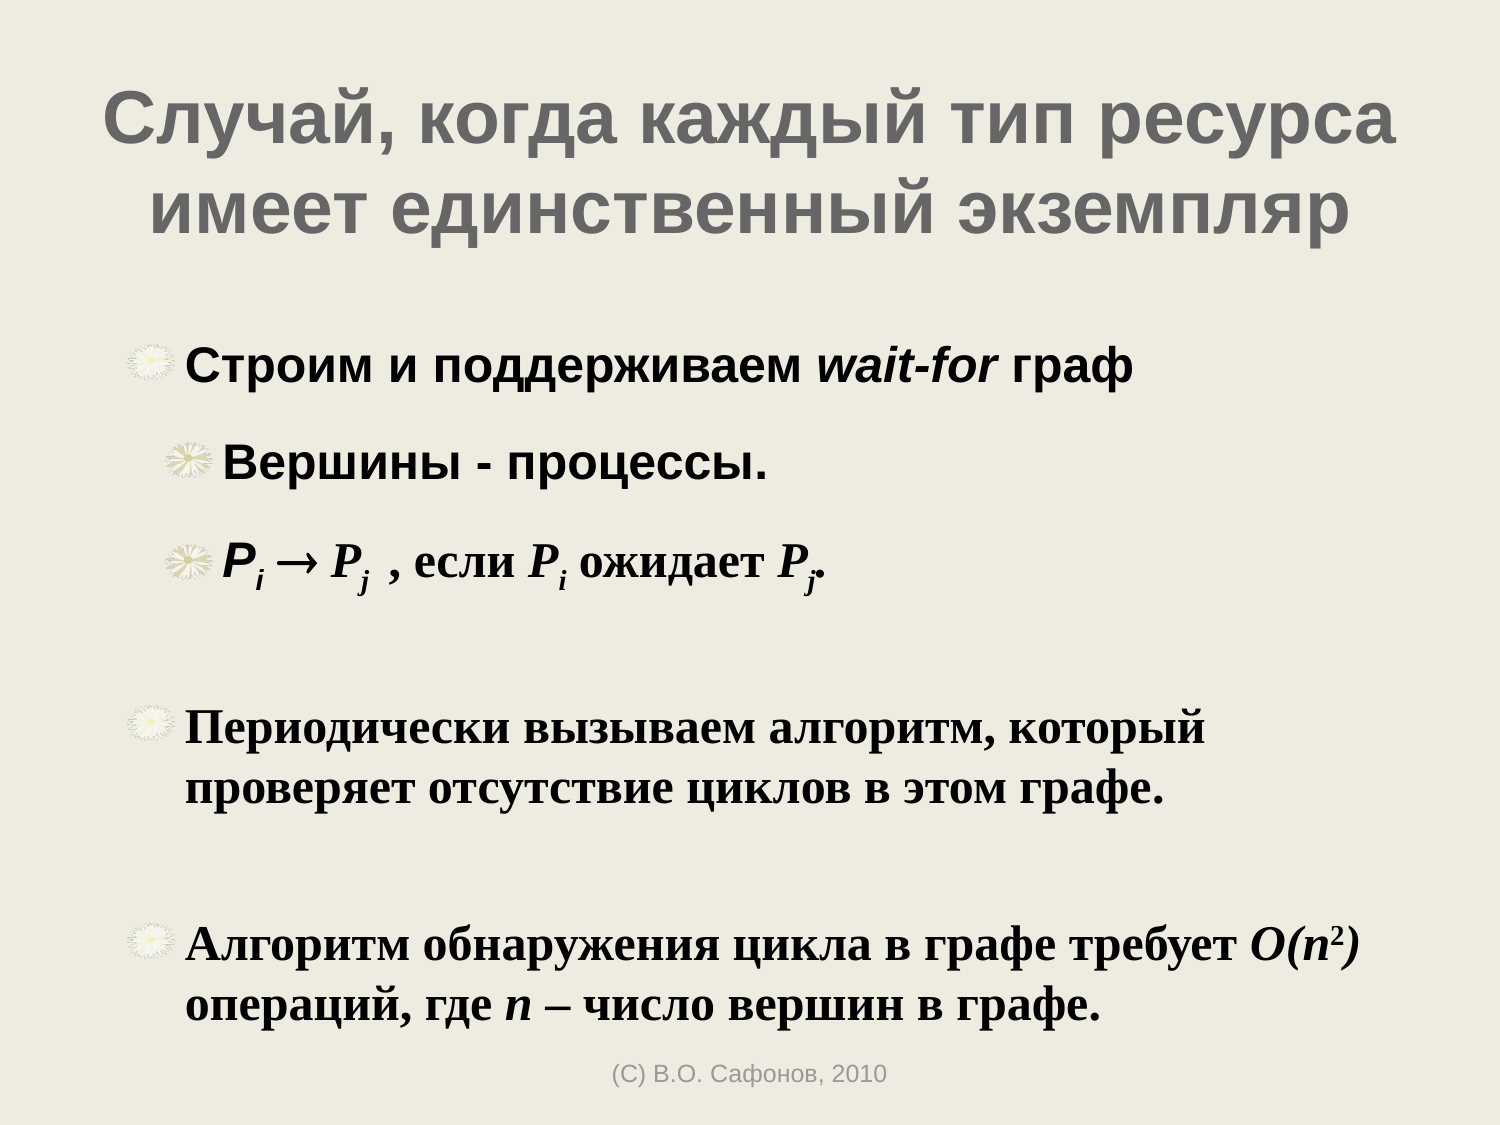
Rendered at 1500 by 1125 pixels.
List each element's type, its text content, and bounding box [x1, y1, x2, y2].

list Строим и поддерживаем wait-for граф Вершины - процессы. Pi  Pj , если Pi ожидает Pj. Периодически вызываем алгоритм, который проверяет отсутствие циклов в этом графе. Алгоритм обнаружения цикла в графе требует O(n2) операций, где n – число вершин в графе. [112, 324, 1400, 1050]
picture [165, 544, 213, 580]
picture [127, 344, 175, 380]
title Случай, когда каждый тип ресурса имеет единственный экземпляр [74, 49, 1426, 268]
picture [127, 923, 175, 959]
footer (C) В.О. Сафонов, 2010 [512, 1050, 988, 1103]
picture [165, 442, 213, 478]
picture [127, 705, 175, 741]
